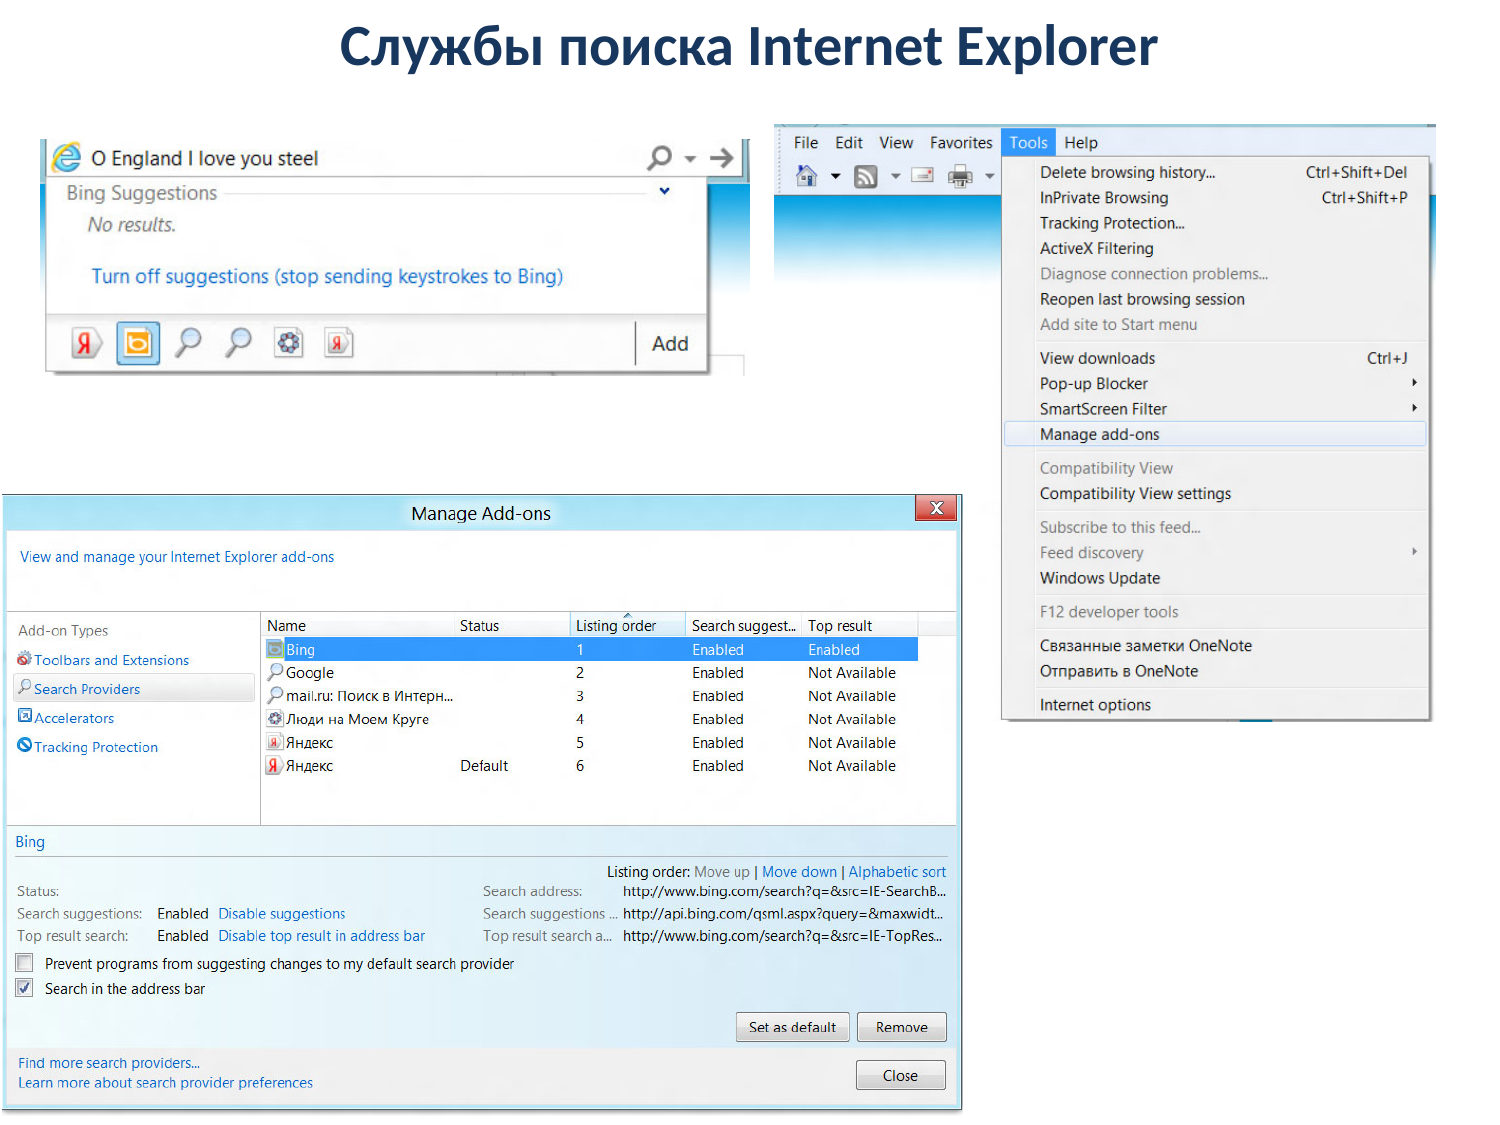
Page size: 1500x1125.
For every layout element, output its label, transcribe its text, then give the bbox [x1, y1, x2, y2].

picture [40, 139, 751, 377]
text_box Службы поиска Internet Explorer [0, 0, 1500, 85]
picture [2, 124, 1436, 1116]
